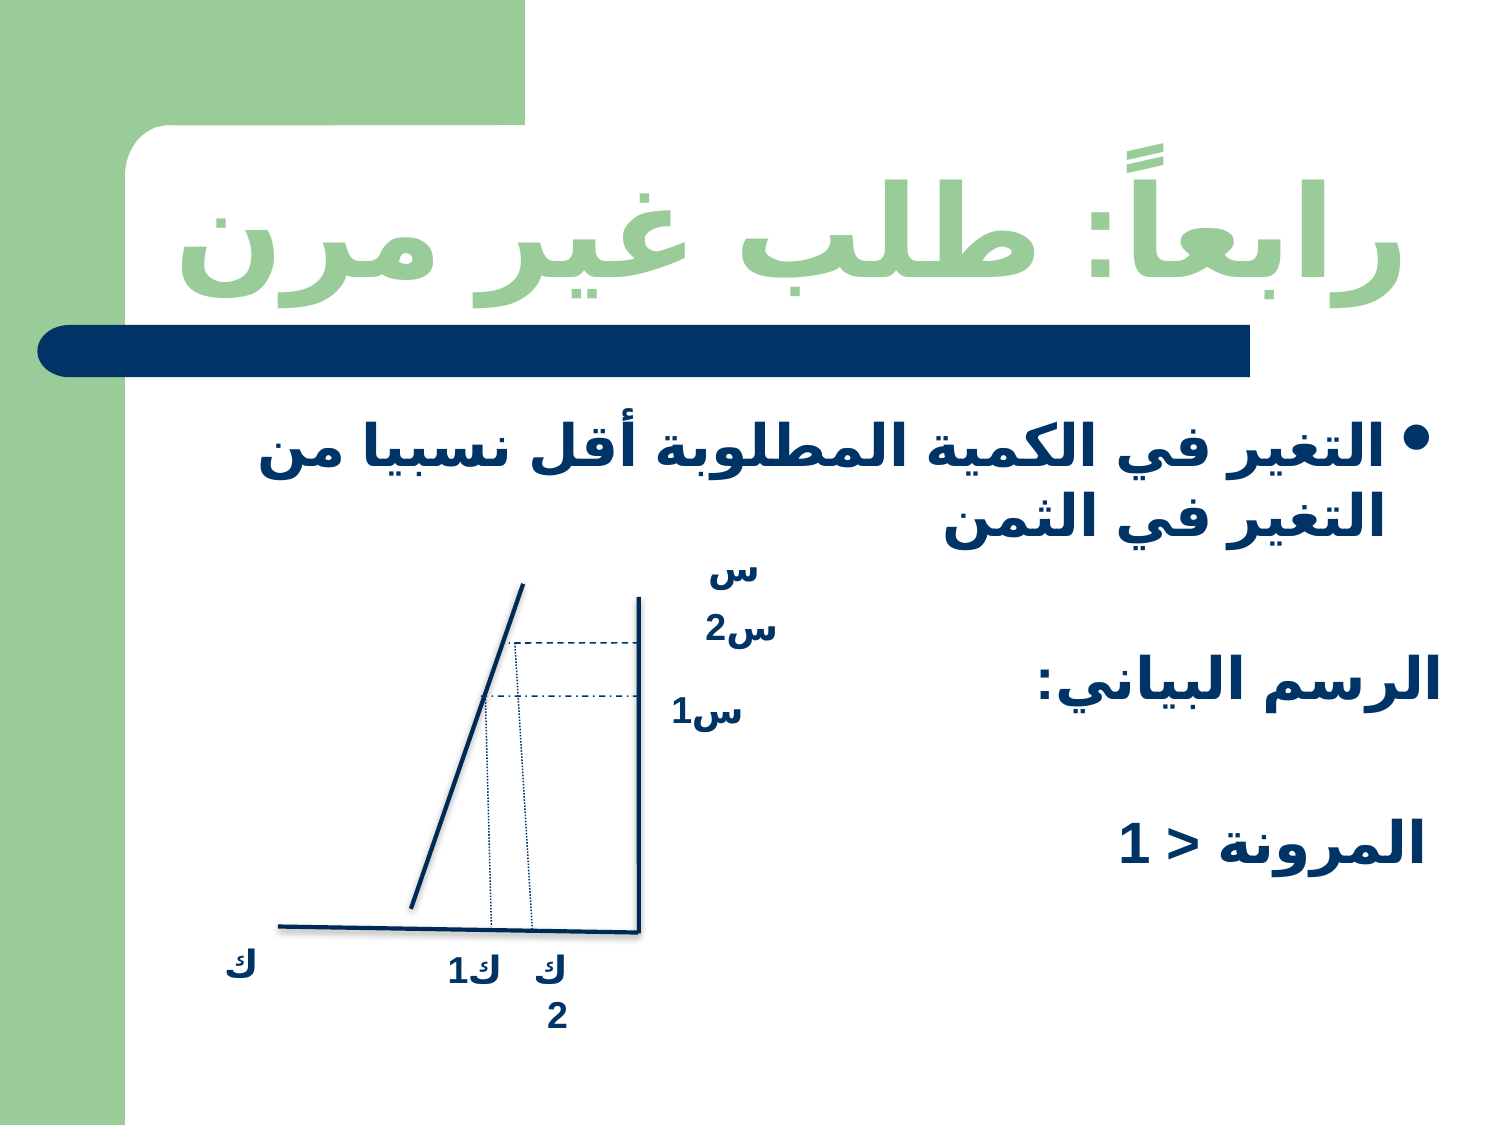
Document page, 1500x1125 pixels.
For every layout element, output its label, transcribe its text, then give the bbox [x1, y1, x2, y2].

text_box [160, 536, 793, 1000]
list التغير في الكمية المطلوبة أقل نسبيا من التغير في الثمن الرسم البياني: المرونة < 1 [75, 278, 1459, 1006]
title رابعاً: طلب غير مرن [125, 125, 1425, 278]
